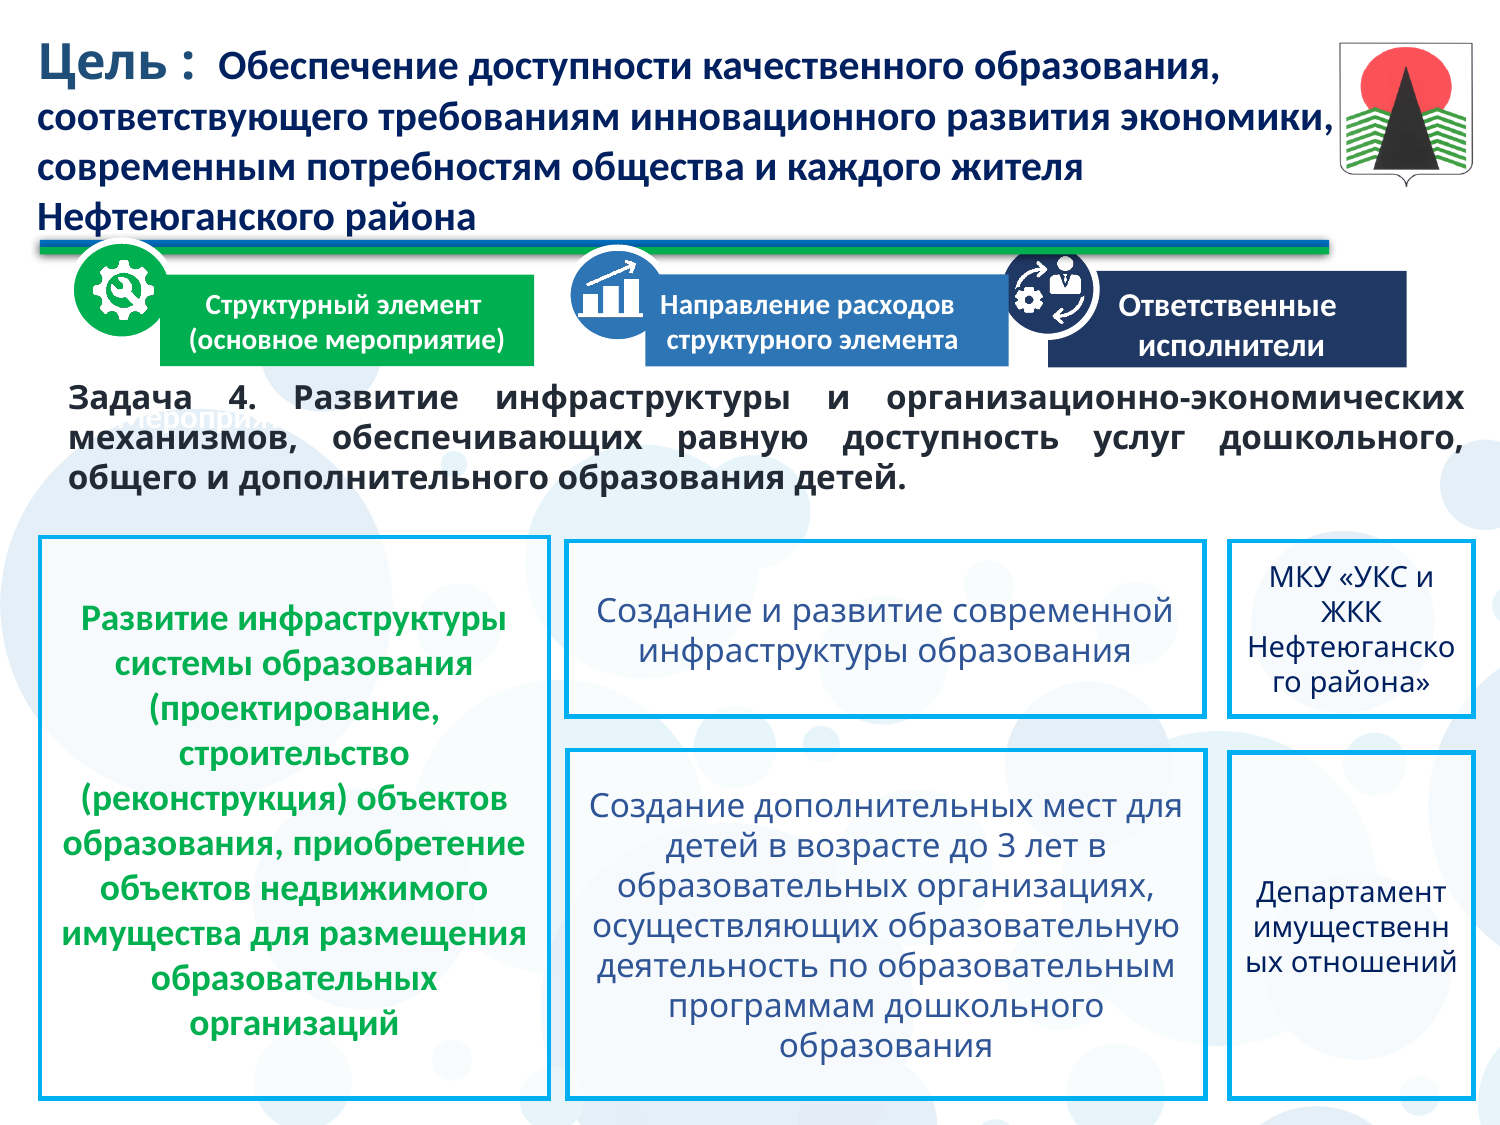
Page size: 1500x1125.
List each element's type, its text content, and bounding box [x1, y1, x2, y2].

text_box Направление расходов структурного элемента [644, 273, 1010, 367]
text_box Задача 4. Развитие инфраструктуры и организационно-экономических механизмов, обеспечивающих равную доступность услуг дошкольного, общего и дополнительного образования детей. [53, 368, 1481, 504]
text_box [39, 239, 1330, 255]
picture [93, 260, 154, 320]
picture [578, 256, 643, 320]
text_box Структурный элемент (основное мероприятие) [159, 274, 535, 367]
text_box [1047, 270, 1103, 368]
text_box Ответственные исполнители [1103, 235, 1360, 368]
text_box Развитие инфраструктуры системы образования (проектирование, строительство (реконструкция) объектов образования, приобретение объектов недвижимого имущества для размещения образовательных организаций [39, 536, 550, 1100]
text_box Направление [706, 266, 931, 273]
picture [1012, 256, 1087, 324]
text_box Создание дополнительных мест для детей в возрасте до 3 лет в образовательных организациях, осуществляющих образовательную деятельность по образовательным программам дошкольного образования [566, 749, 1206, 1100]
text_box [514, 603, 949, 664]
text_box Цель : Обеспечение доступности качественного образования, соответствующего требованиям инновационного развития экономики, современным потребностям общества и каждого жителя Нефтеюганского района [22, 21, 1406, 247]
text_box [69, 255, 171, 341]
text_box [1000, 263, 1083, 338]
text_box [566, 255, 664, 344]
text_box [1360, 270, 1408, 368]
picture [1338, 41, 1474, 188]
text_box МКУ «УКС и ЖКК Нефтеюганского района» [1228, 540, 1475, 717]
text_box Создание и развитие современной инфраструктуры образования [565, 540, 1205, 717]
text_box Департамент имущественных отношений [1228, 751, 1475, 1100]
text_box [1087, 263, 1098, 320]
